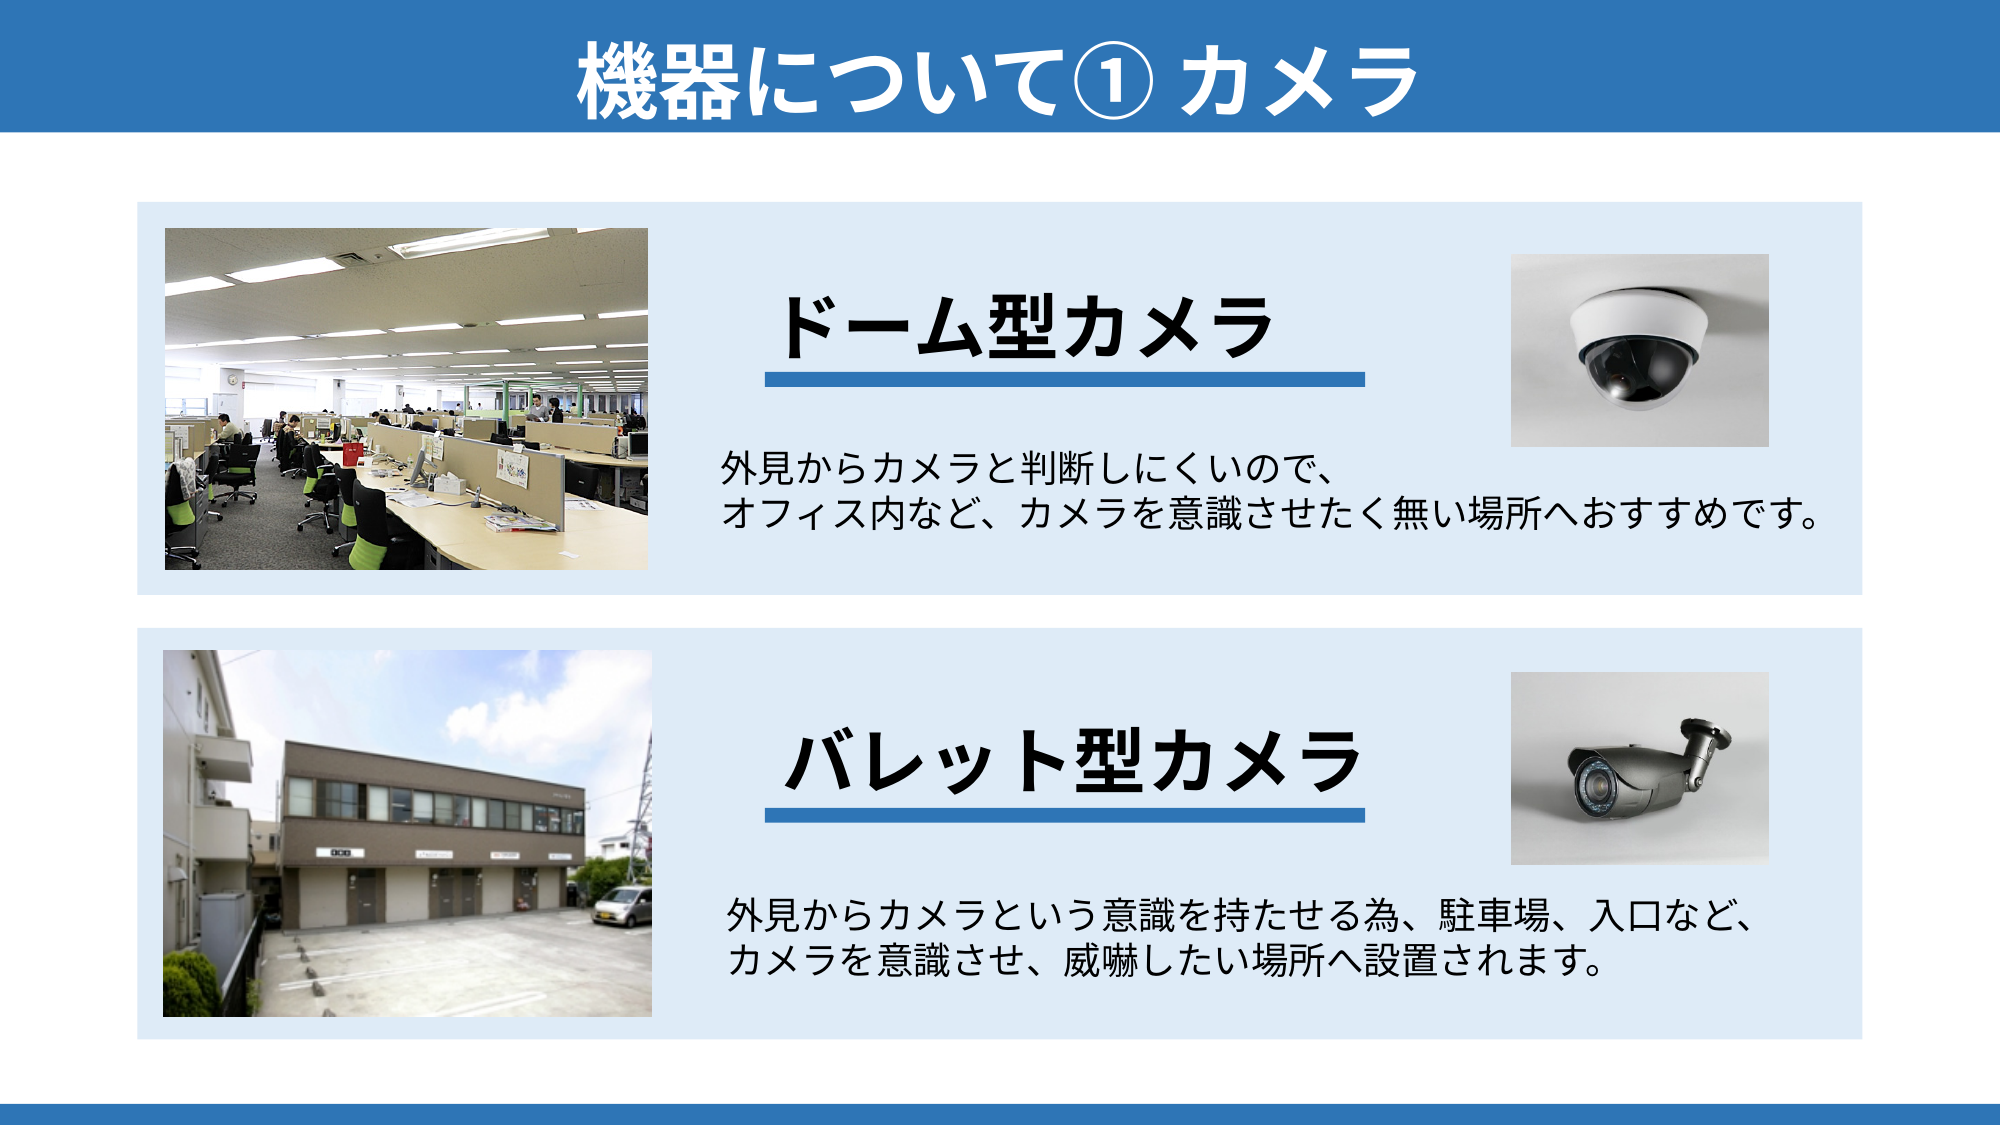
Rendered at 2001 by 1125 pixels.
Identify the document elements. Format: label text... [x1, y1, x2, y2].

text_box [136, 201, 1863, 596]
text_box [764, 371, 1366, 388]
picture [1511, 672, 1769, 865]
text_box [764, 807, 1366, 824]
text_box 外見からカメラと判断しにくいので、 オフィス内など、カメラを意識させたく無い場所へおすすめです。 [705, 437, 1854, 543]
text_box 機器について① カメラ [560, 21, 1440, 137]
picture [165, 228, 648, 570]
text_box [136, 627, 1863, 1040]
text_box ドーム型カメラ [754, 274, 1294, 377]
text_box [0, 0, 2000, 133]
picture [1511, 254, 1769, 447]
picture [163, 650, 652, 1017]
text_box 外見からカメラという意識を持たせる為、駐車場、入口など、 カメラを意識させ、威嚇したい場所へ設置されます。 [711, 884, 1790, 990]
text_box バレット型カメラ [767, 708, 1382, 811]
text_box [0, 1103, 2000, 1125]
